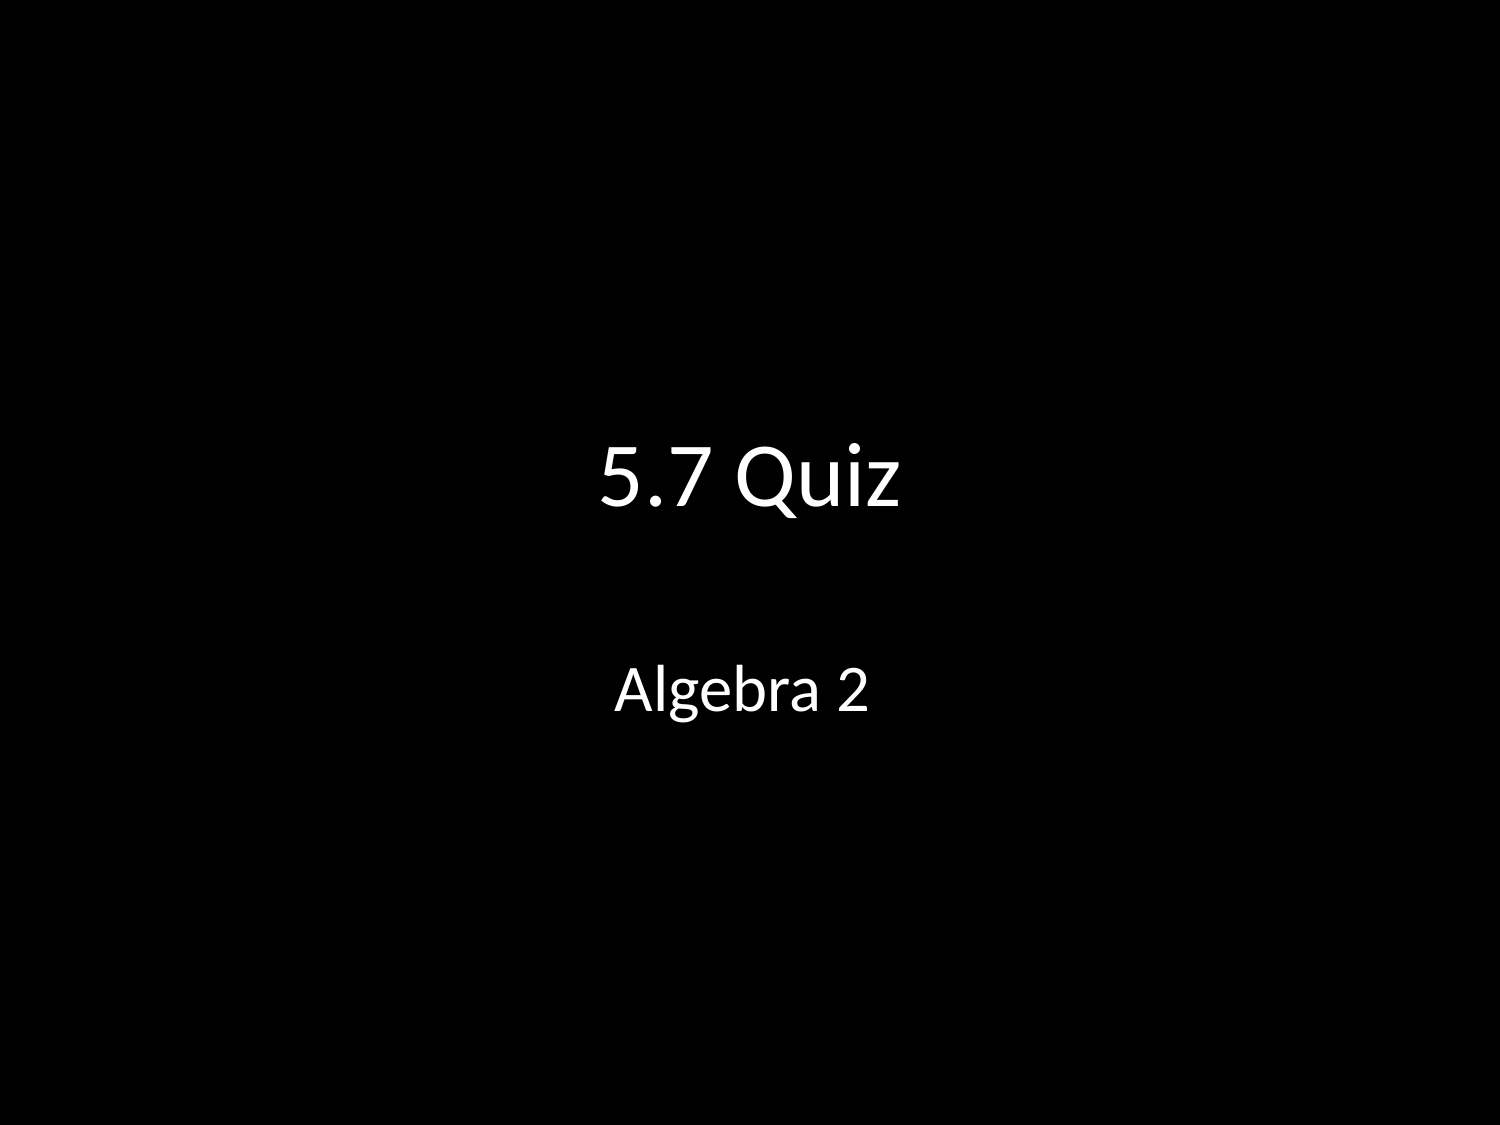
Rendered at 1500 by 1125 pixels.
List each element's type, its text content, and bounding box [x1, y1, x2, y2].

subtitle Algebra 2 [225, 637, 1275, 925]
title 5.7 Quiz [112, 349, 1388, 591]
